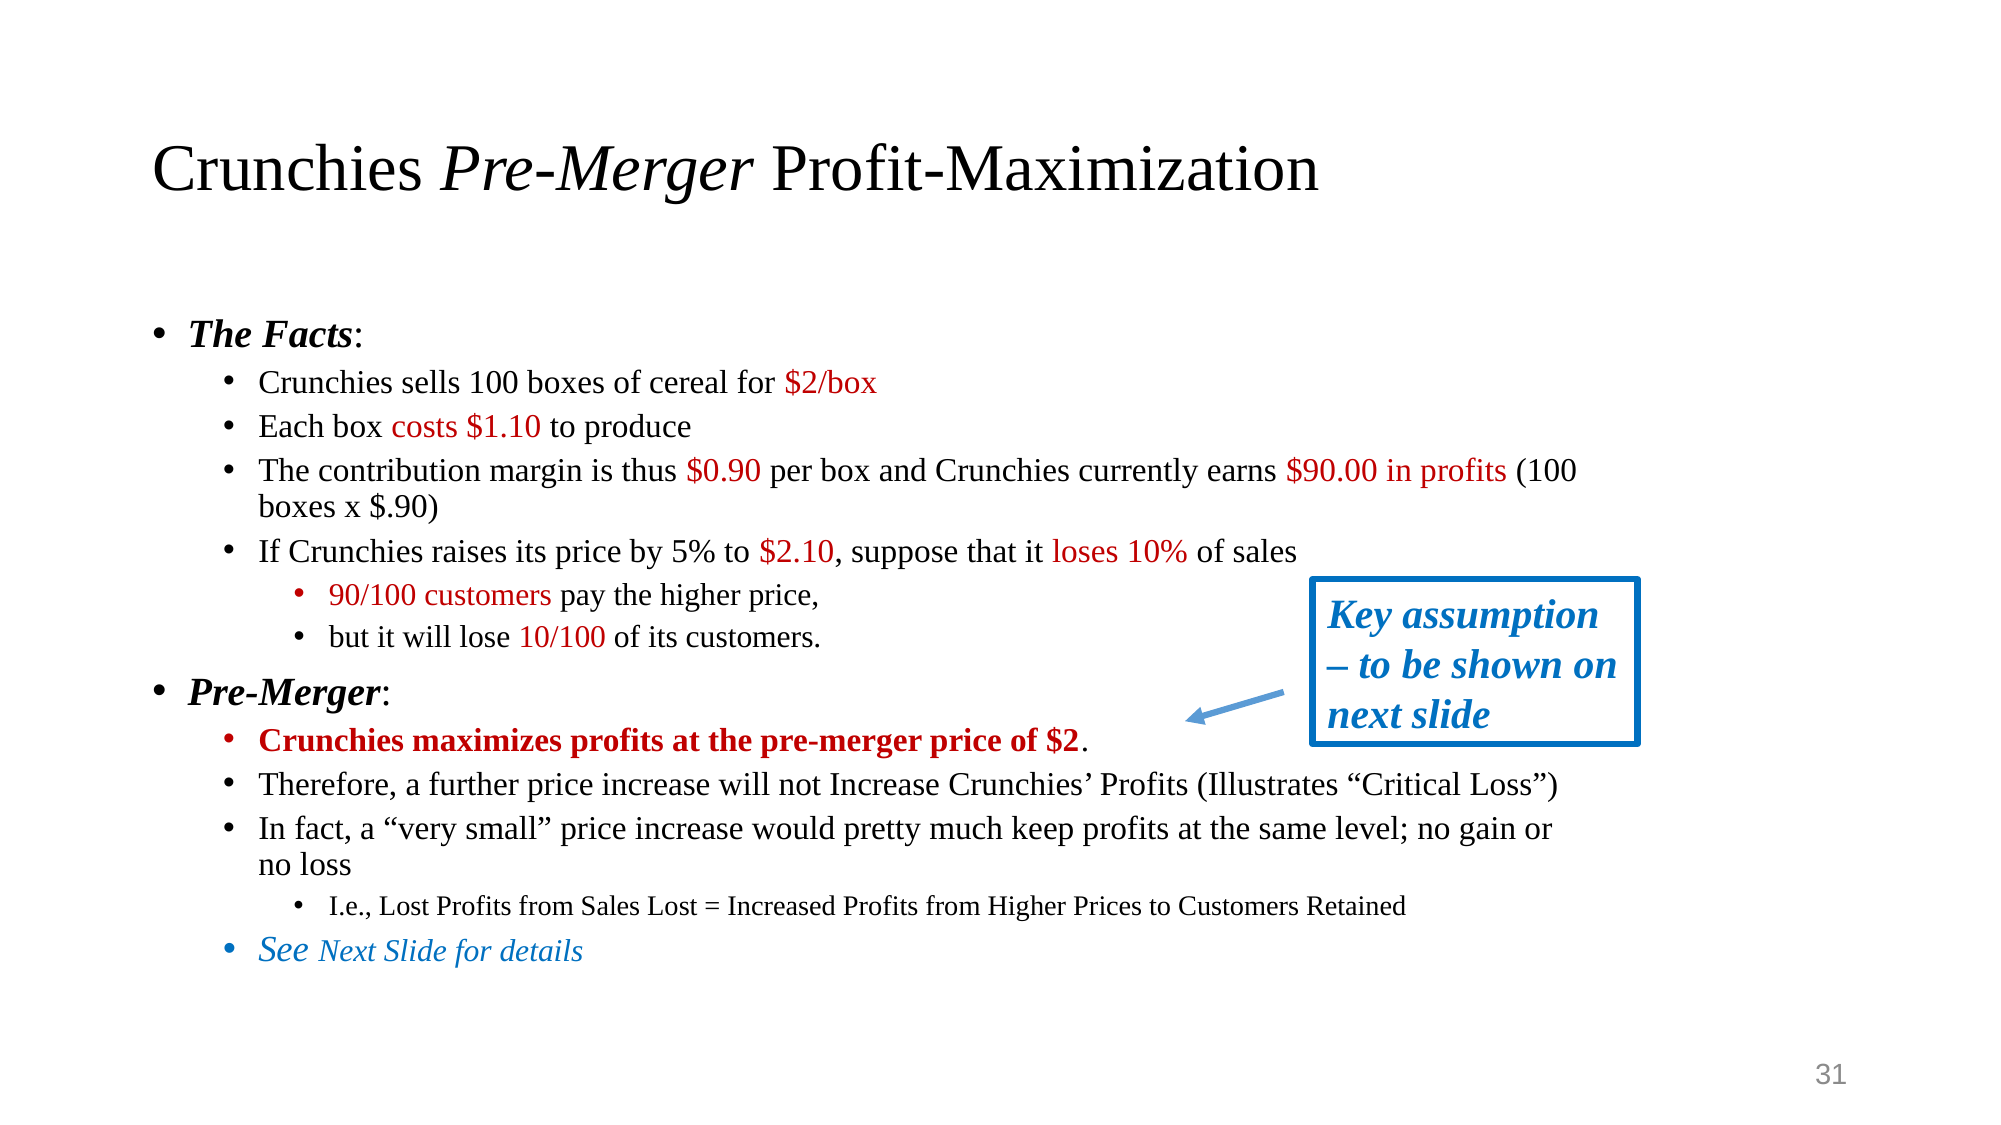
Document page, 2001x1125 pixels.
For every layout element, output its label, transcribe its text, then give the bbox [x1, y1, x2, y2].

title Crunchies Pre-Merger Profit-Maximization [137, 59, 1863, 278]
slide_number 31 [1412, 1042, 1863, 1103]
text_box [1184, 691, 1284, 722]
text_box Key assumption – to be shown on next slide [1312, 579, 1638, 745]
list The Facts: Crunchies sells 100 boxes of cereal for $2/box Each box costs $1.10 to produce The contribution margin is thus $0.90 per box and Crunchies currently earns $90.00 in profits (100 boxes x $.90) If Crunchies raises its price by 5% to $2.10, suppose that it loses 10% of sales 90/100 customers pay the higher price, but it will lose 10/100 of its customers. Pre-Merger: Crunchies maximizes profits at the pre-merger price of $2. Therefore, a further price increase will not Increase Crunchies’ Profits (Illustrates “Critical Loss”) In fact, a “very small” price increase would pretty much keep profits at the same level; no gain or no loss I.e., Lost Profits from Sales Lost = Increased Profits from Higher Prices to Customers Retained See Next Slide for details [137, 305, 1596, 1020]
